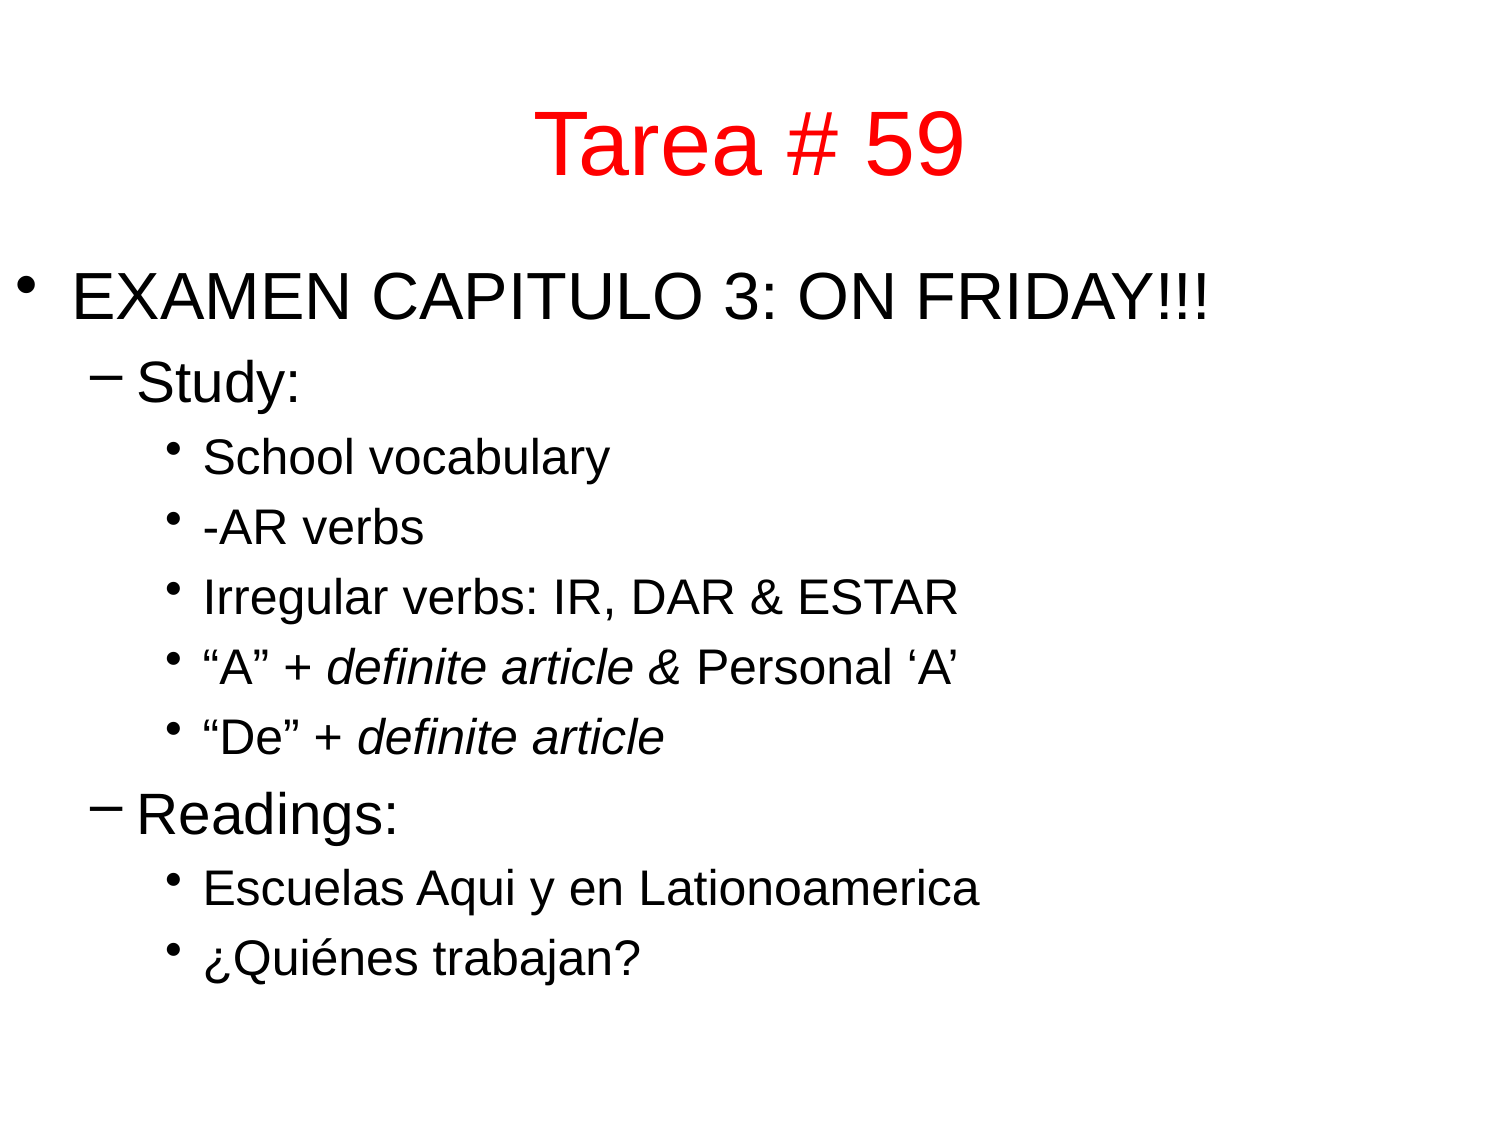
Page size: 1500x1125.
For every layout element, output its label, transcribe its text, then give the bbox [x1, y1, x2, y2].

list EXAMEN CAPITULO 3: ON FRIDAY!!! Study: School vocabulary -AR verbs Irregular verbs: IR, DAR & ESTAR “A” + definite article & Personal ‘A’ “De” + definite article Readings: Escuelas Aqui y en Lationoamerica ¿Quiénes trabajan? [0, 245, 1500, 988]
title Tarea # 59 [75, 45, 1425, 233]
